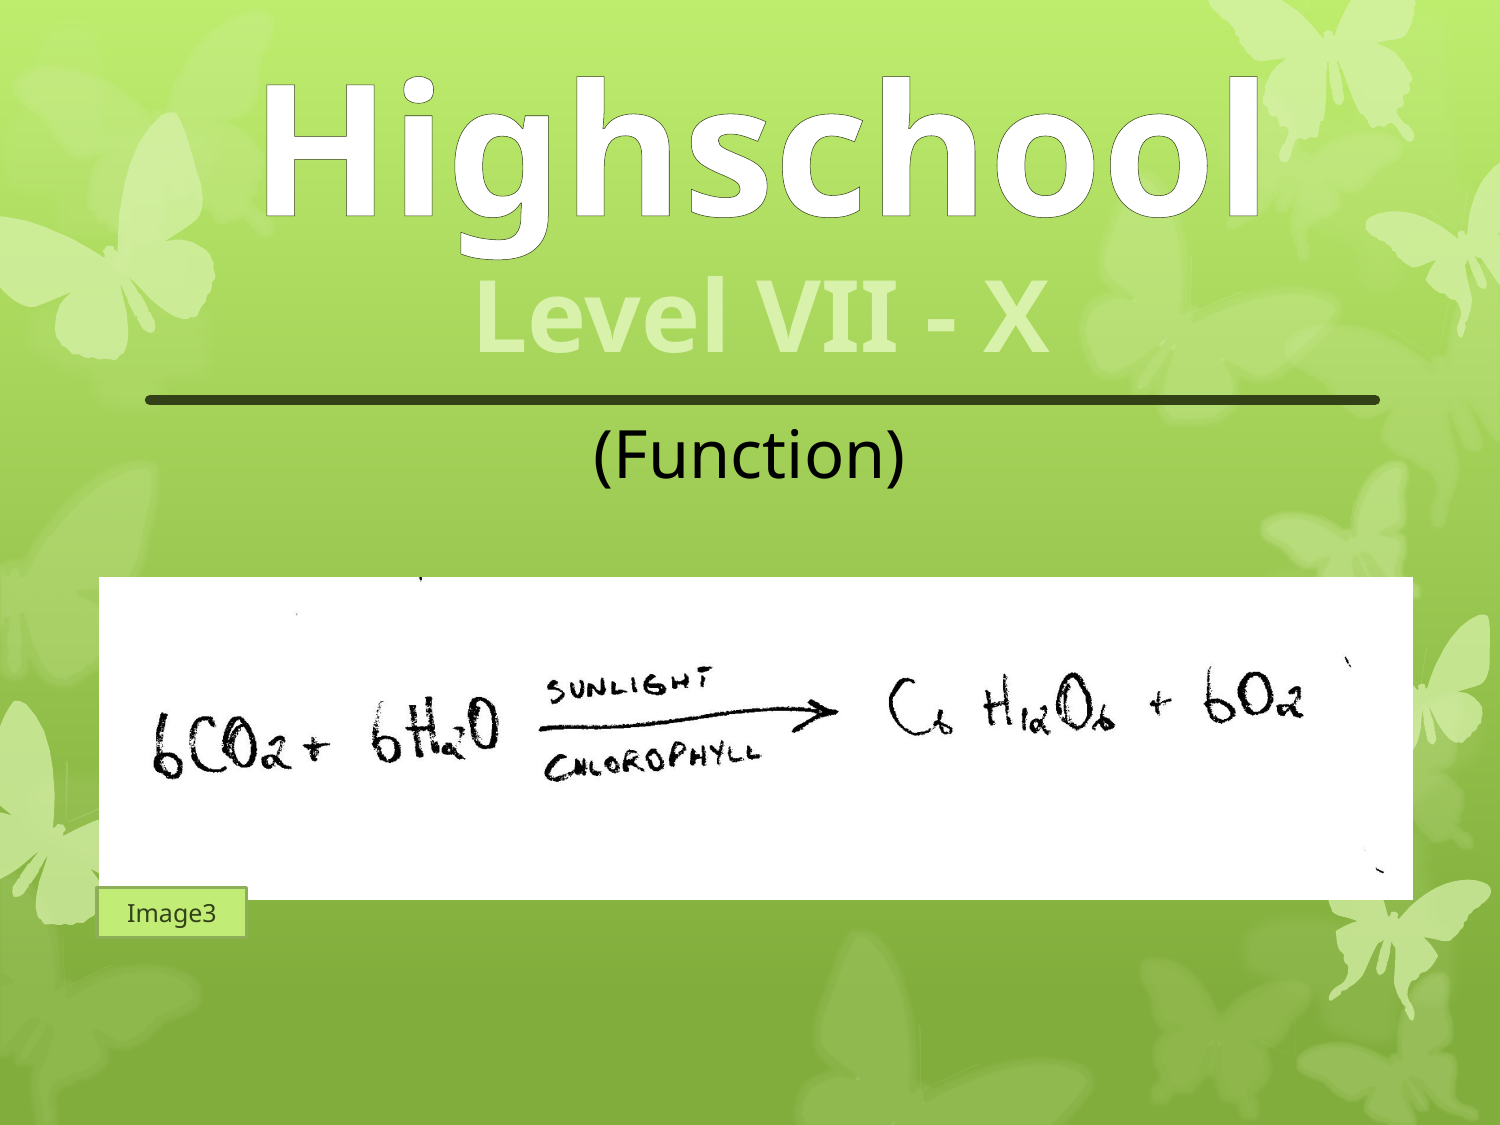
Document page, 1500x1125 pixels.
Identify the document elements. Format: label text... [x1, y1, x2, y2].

text_box (Function) [50, 403, 1450, 499]
text_box Image3 [95, 906, 248, 939]
text_box Highschool Level VII - X [235, 24, 1287, 380]
picture [99, 576, 1413, 901]
